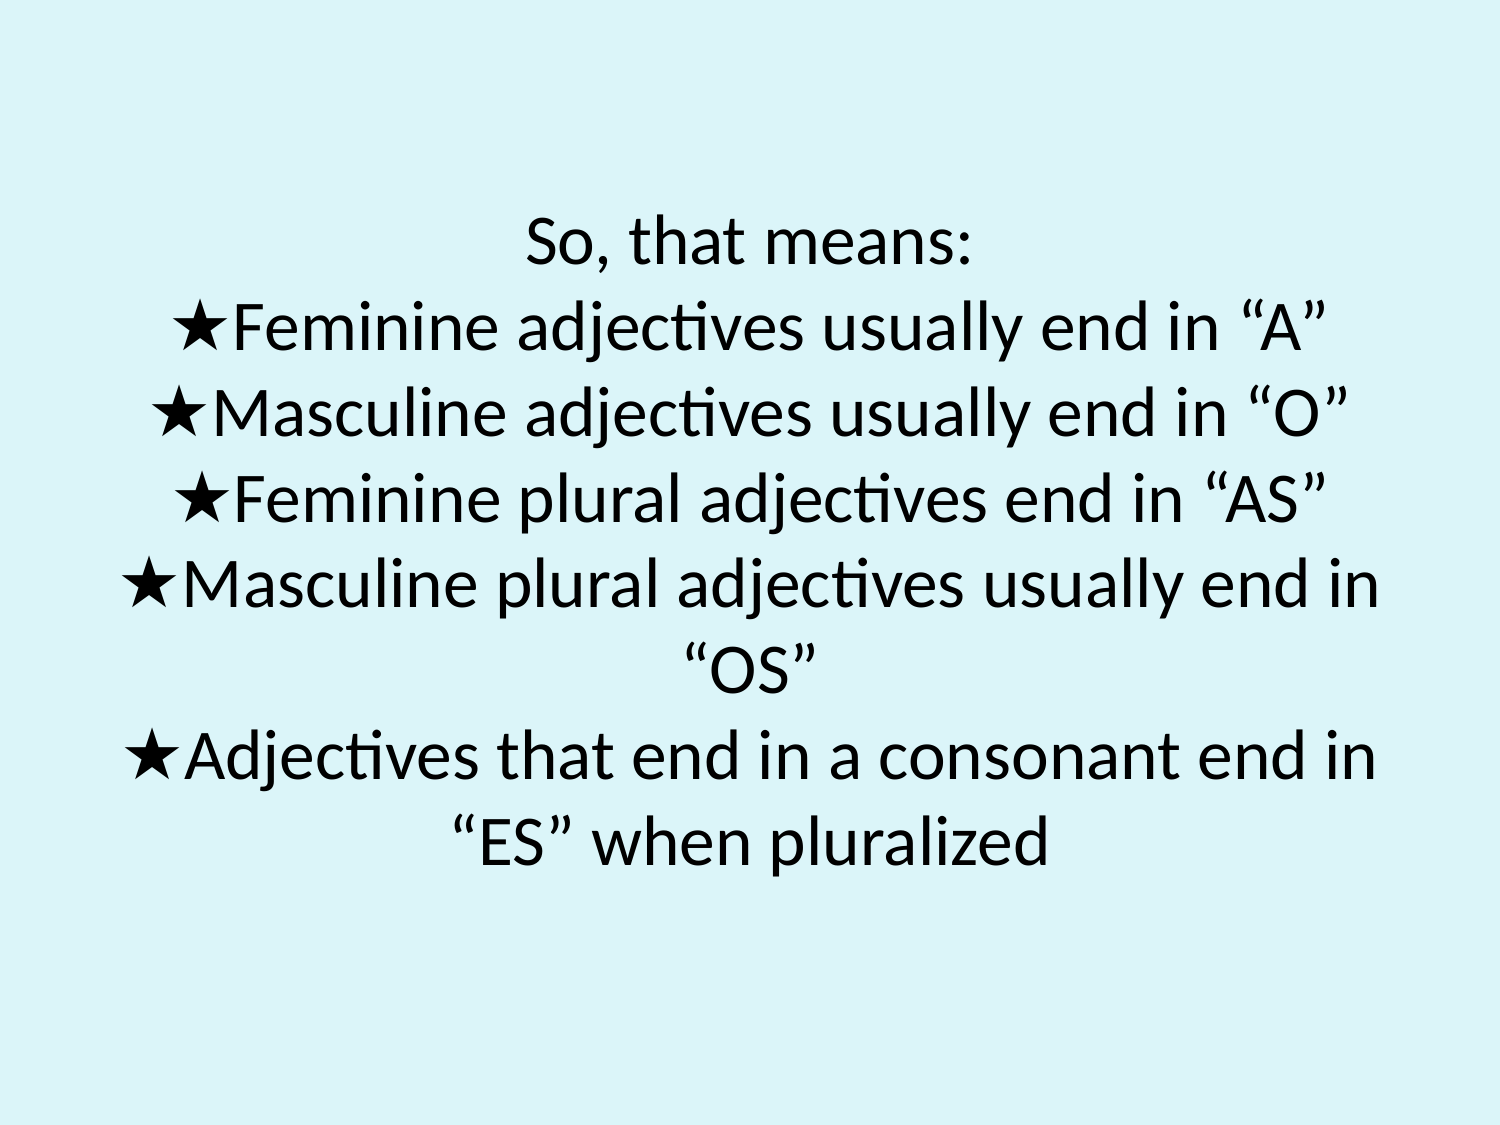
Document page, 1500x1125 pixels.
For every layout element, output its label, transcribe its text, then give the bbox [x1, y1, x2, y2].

title So, that means: ★Feminine adjectives usually end in “A” ★Masculine adjectives usually end in “O” ★Feminine plural adjectives end in “AS” ★Masculine plural adjectives usually end in “OS” ★Adjectives that end in a consonant end in “ES” when pluralized [75, 0, 1425, 1125]
